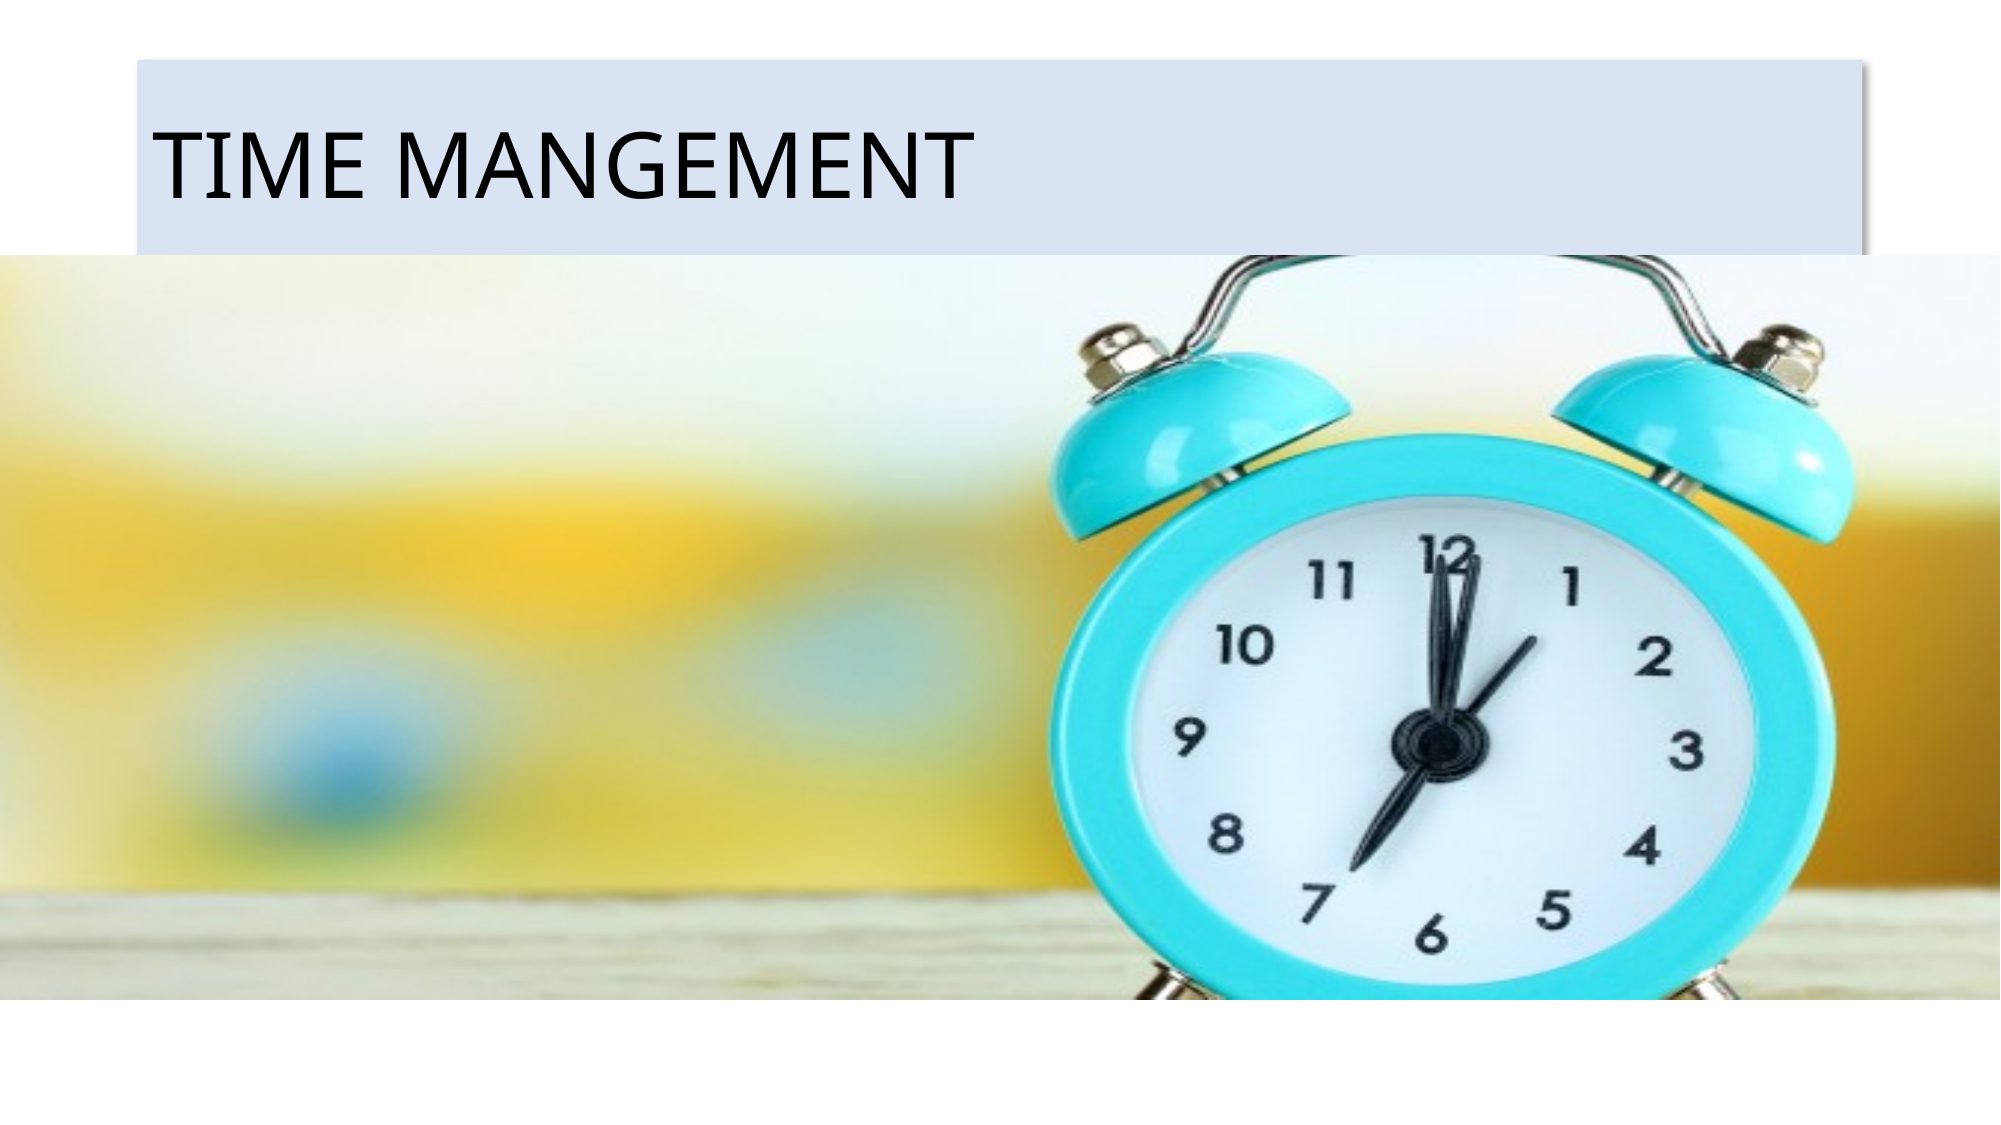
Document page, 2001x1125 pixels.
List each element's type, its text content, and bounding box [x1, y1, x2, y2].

title TIME MANGEMENT [137, 59, 1863, 255]
picture [0, 255, 2000, 1000]
